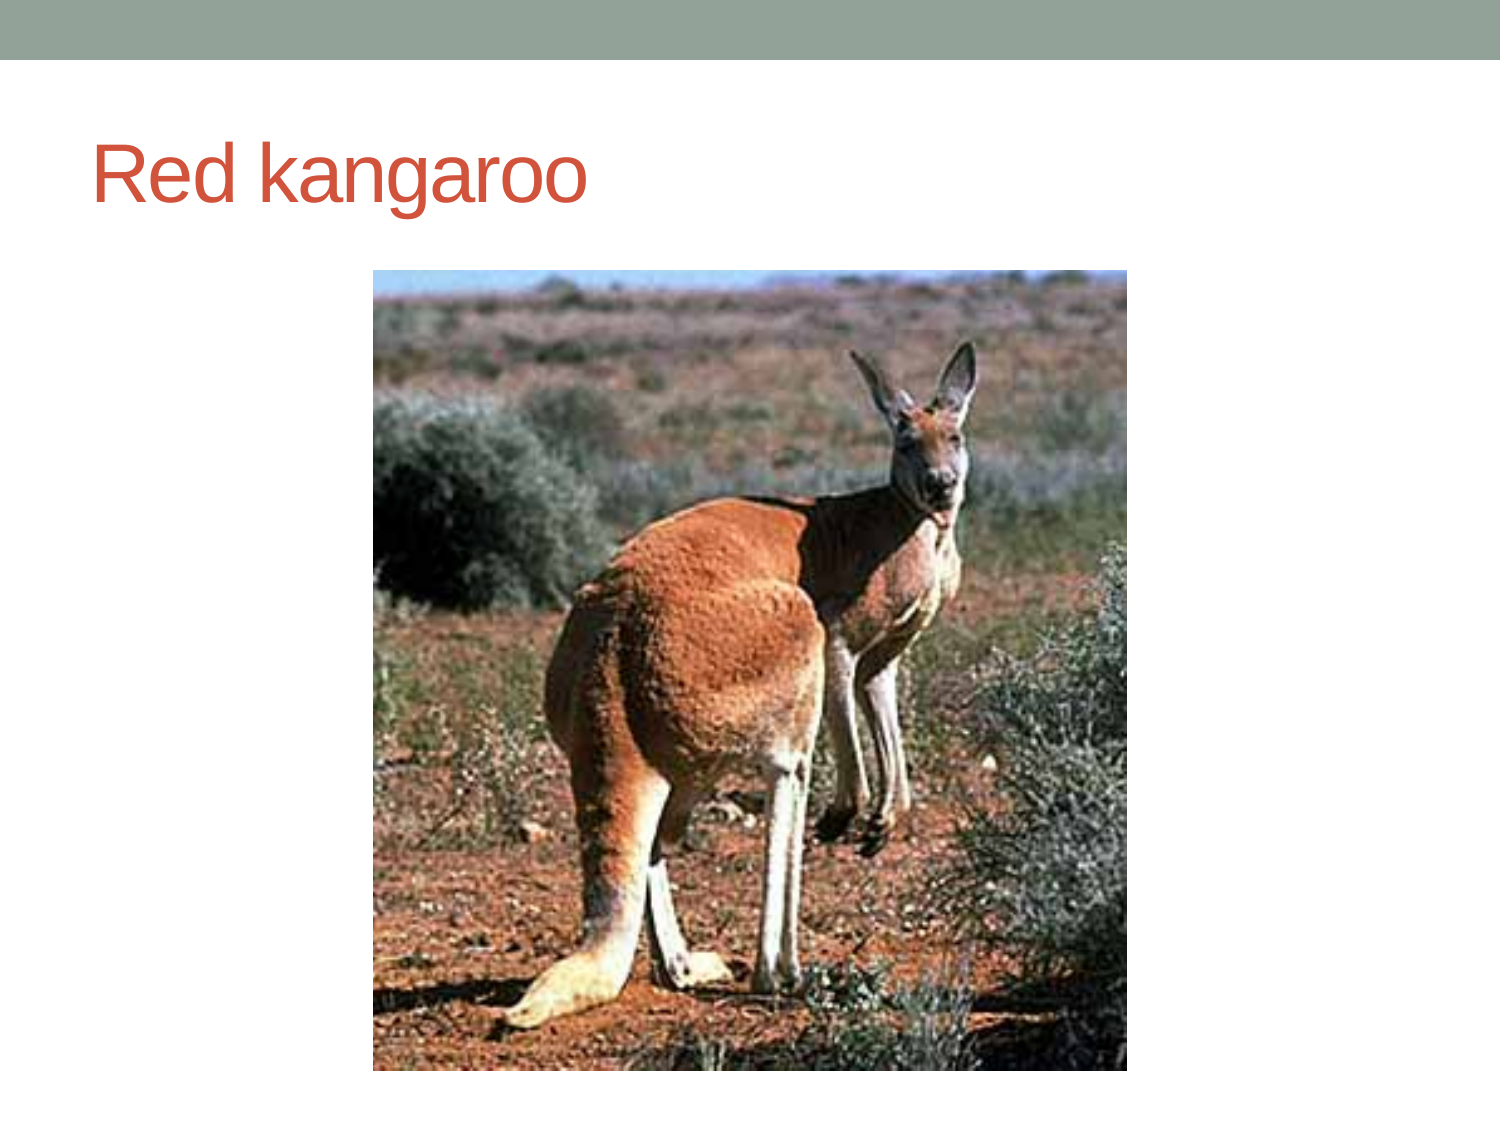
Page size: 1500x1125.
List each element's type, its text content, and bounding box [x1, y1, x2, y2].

title Red kangaroo [75, 87, 1425, 250]
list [74, 270, 1426, 1072]
